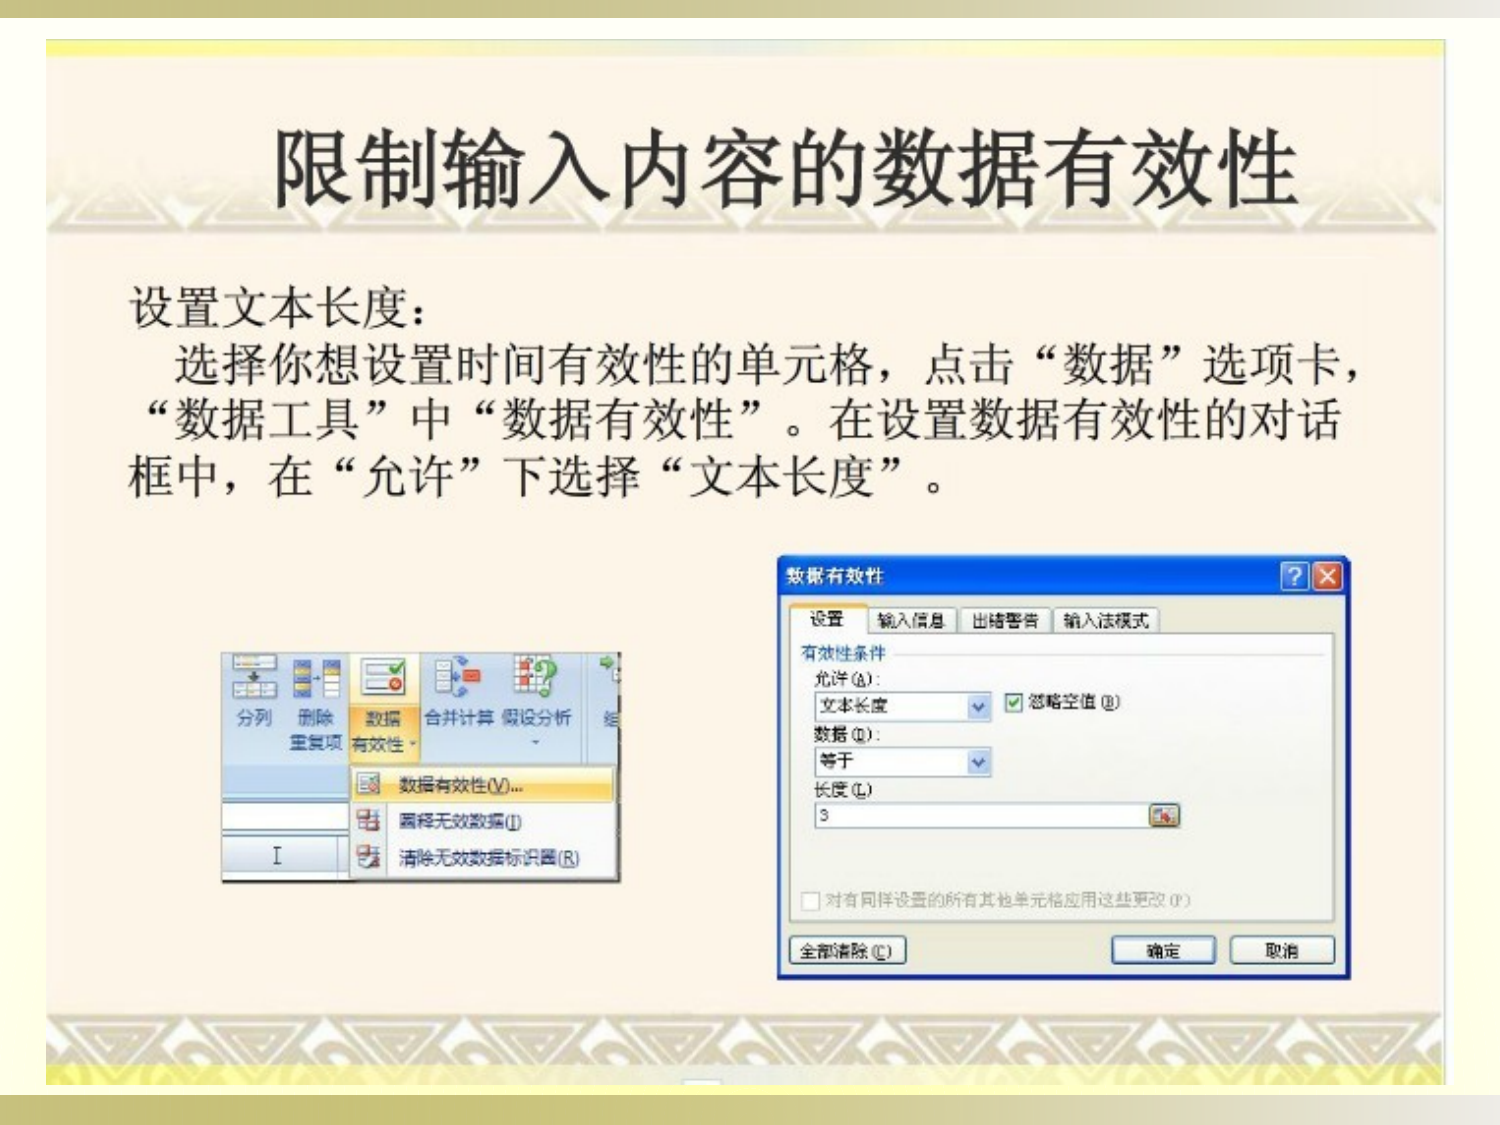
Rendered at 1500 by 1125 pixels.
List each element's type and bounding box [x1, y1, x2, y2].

picture [46, 39, 1454, 1086]
